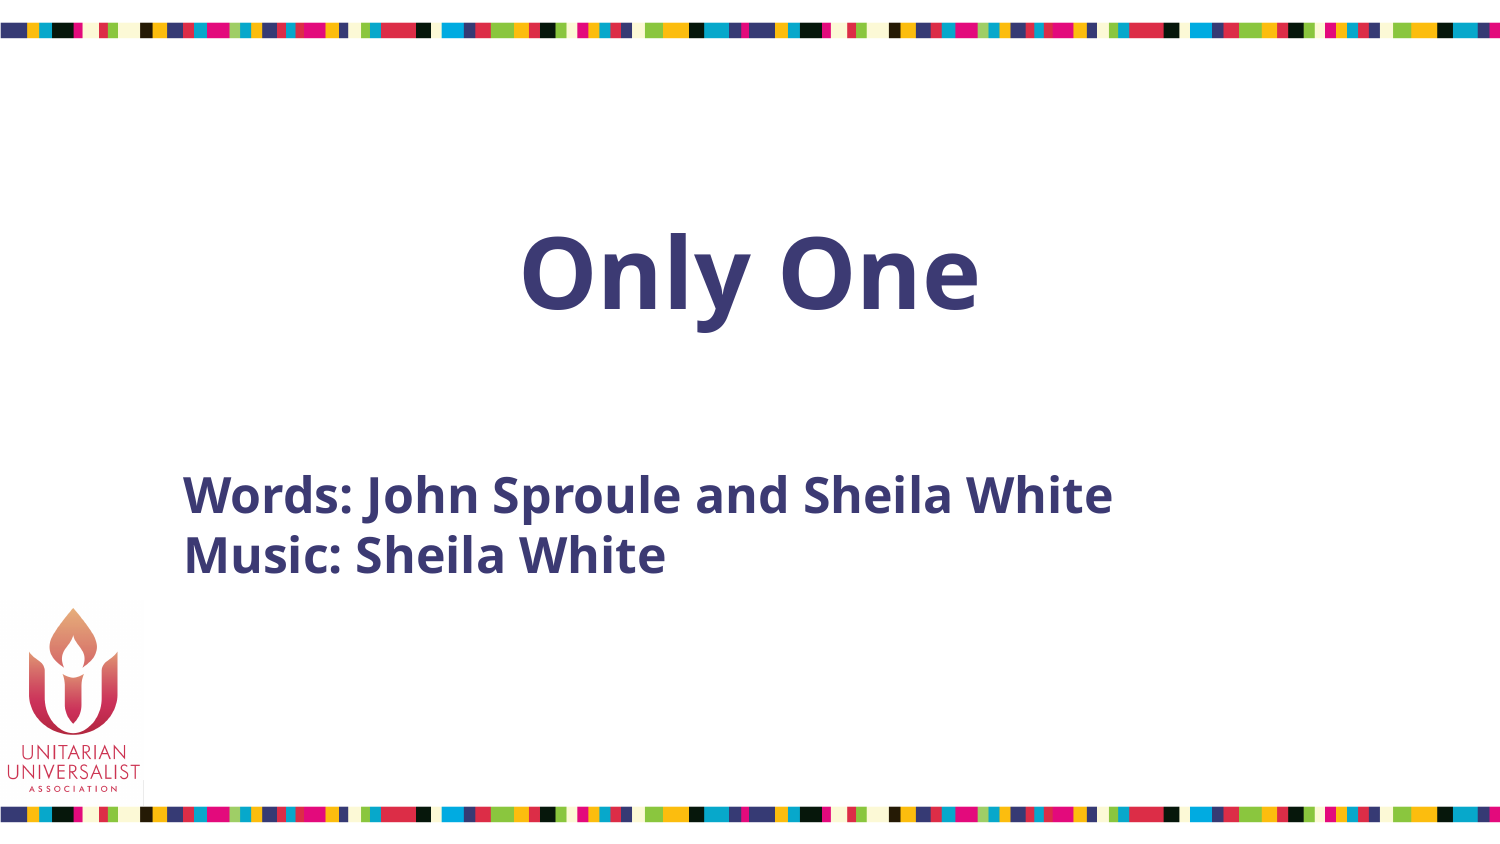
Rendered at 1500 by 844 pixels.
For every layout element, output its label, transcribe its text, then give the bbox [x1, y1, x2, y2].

picture [0, 600, 1500, 824]
text_box Only One [74, 75, 1425, 345]
text_box Words: John Sproule and Sheila White Music: Sheila White [168, 448, 1495, 659]
picture [0, 22, 1500, 40]
